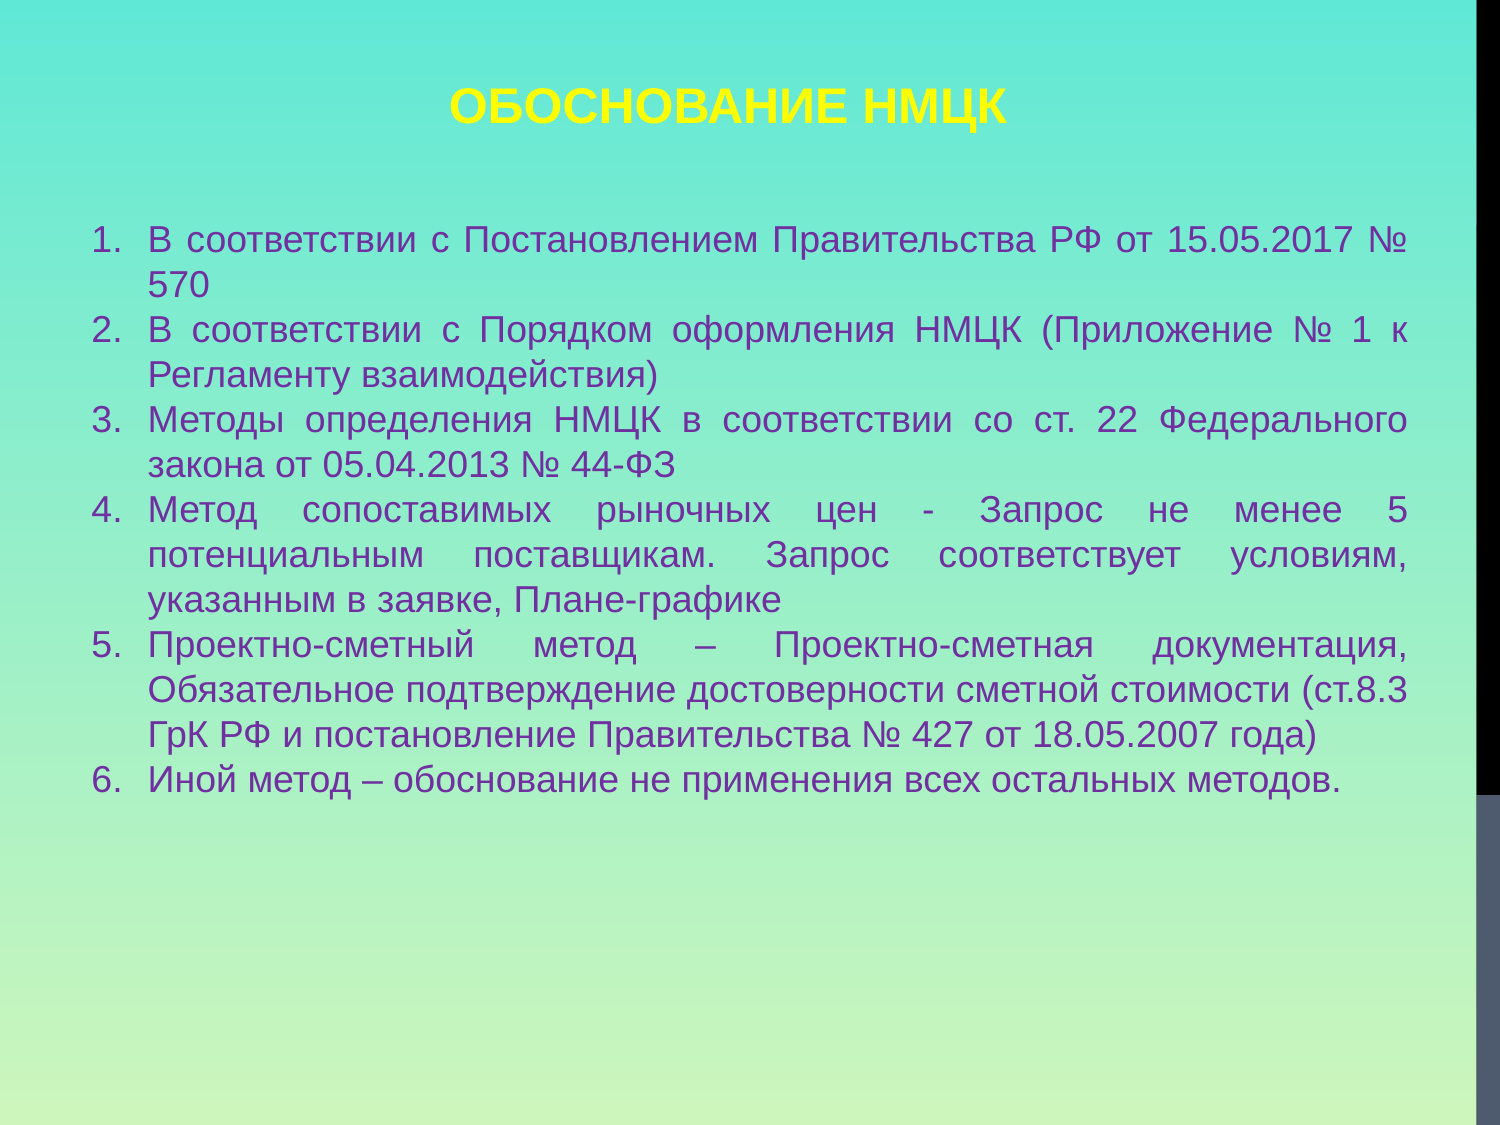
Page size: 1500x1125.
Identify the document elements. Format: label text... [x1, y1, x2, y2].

text_box Обоснование НМЦК [433, 66, 1023, 142]
text_box В соответствии с Постановлением Правительства РФ от 15.05.2017 № 570 В соответствии с Порядком оформления НМЦК (Приложение № 1 к Регламенту взаимодействия) Методы определения НМЦК в соответствии со ст. 22 Федерального закона от 05.04.2013 № 44-ФЗ Метод сопоставимых рыночных цен - Запрос не менее 5 потенциальным поставщикам. Запрос соответствует условиям, указанным в заявке, Плане-графике Проектно-сметный метод – Проектно-сметная документация, Обязательное подтверждение достоверности сметной стоимости (ст.8.3 ГрК РФ и постановление Правительства № 427 от 18.05.2007 года) Иной метод – обоснование не применения всех остальных методов. [76, 208, 1424, 808]
